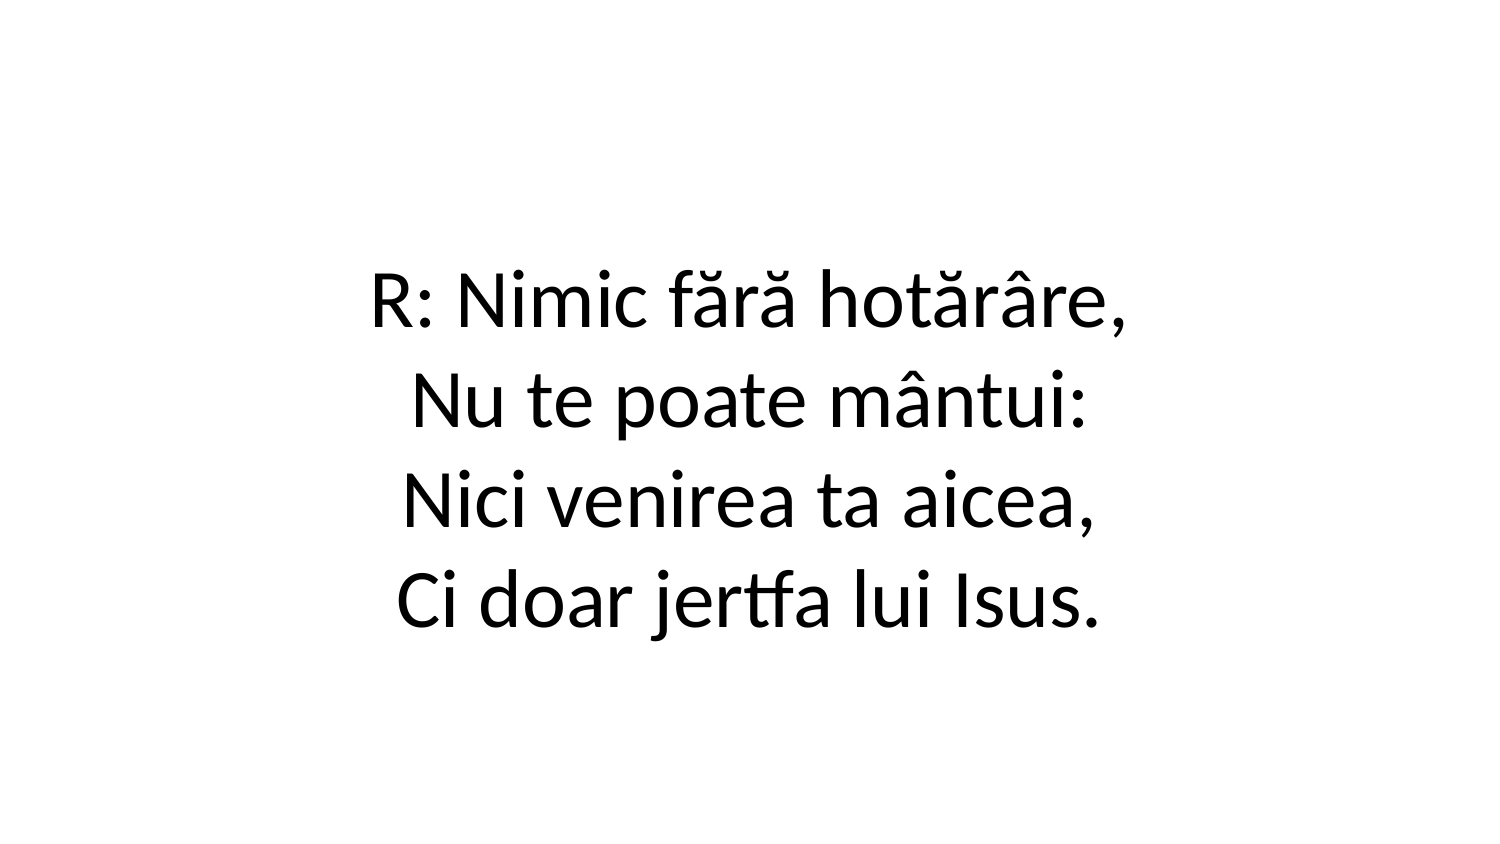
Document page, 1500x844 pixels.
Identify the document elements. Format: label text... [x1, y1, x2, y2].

text_box R: Nimic fără hotărâre, Nu te poate mântui: Nici venirea ta aicea, Ci doar jertfa lui Isus. [354, 192, 1145, 652]
